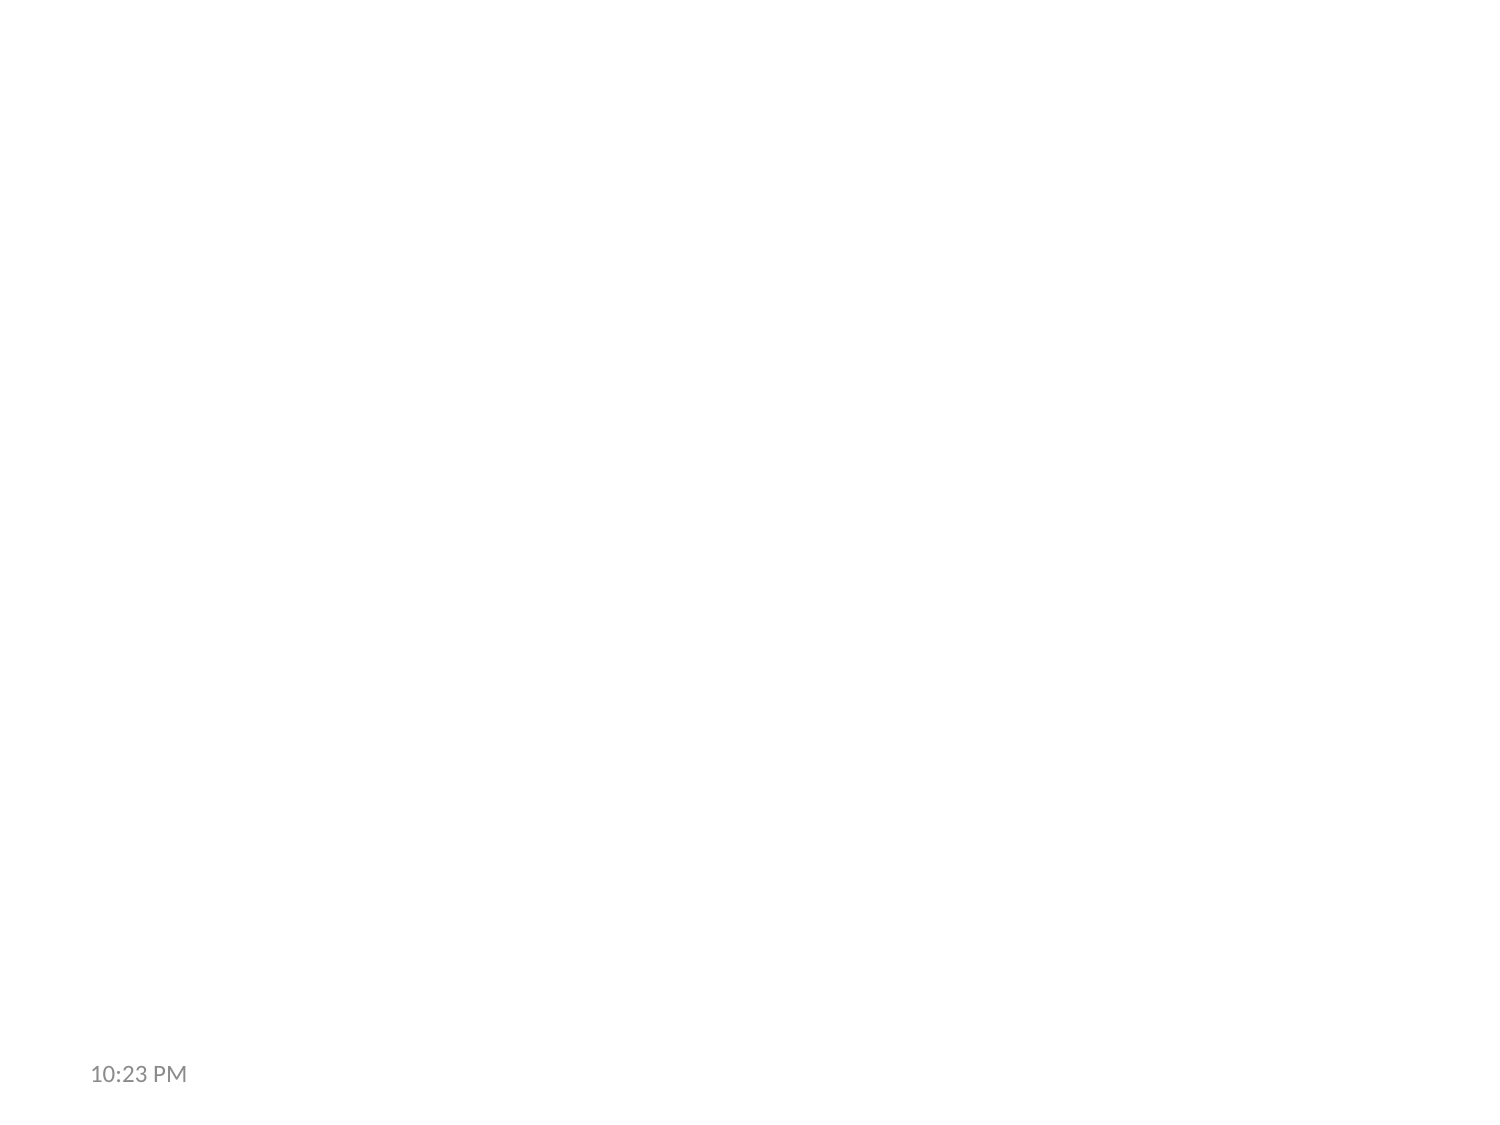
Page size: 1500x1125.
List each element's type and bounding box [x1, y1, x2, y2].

slide_number [75, 1042, 425, 1103]
